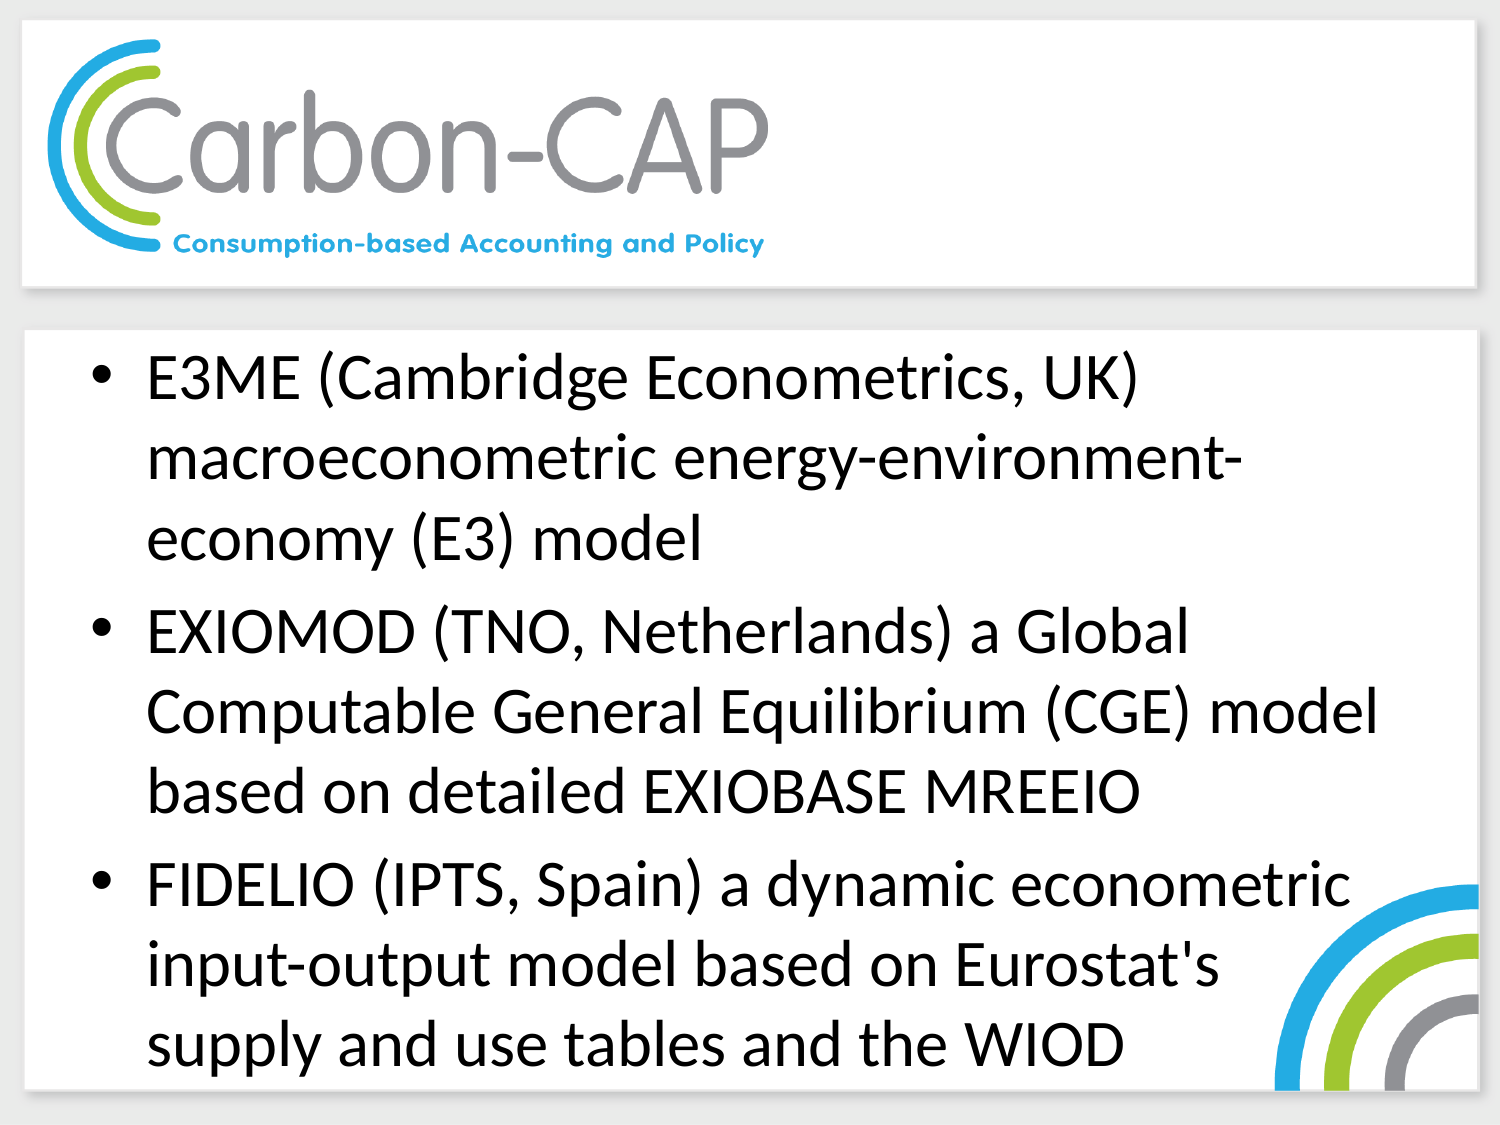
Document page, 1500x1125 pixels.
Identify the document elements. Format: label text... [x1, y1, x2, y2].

picture [0, 0, 1500, 1125]
list E3ME (Cambridge Econometrics, UK) macroeconometric energy-environment-economy (E3) model EXIOMOD (TNO, Netherlands) a Global Computable General Equilibrium (CGE) model based on detailed EXIOBASE MREEIO FIDELIO (IPTS, Spain) a dynamic econometric input-output model based on Eurostat's supply and use tables and the WIOD [75, 232, 1425, 924]
